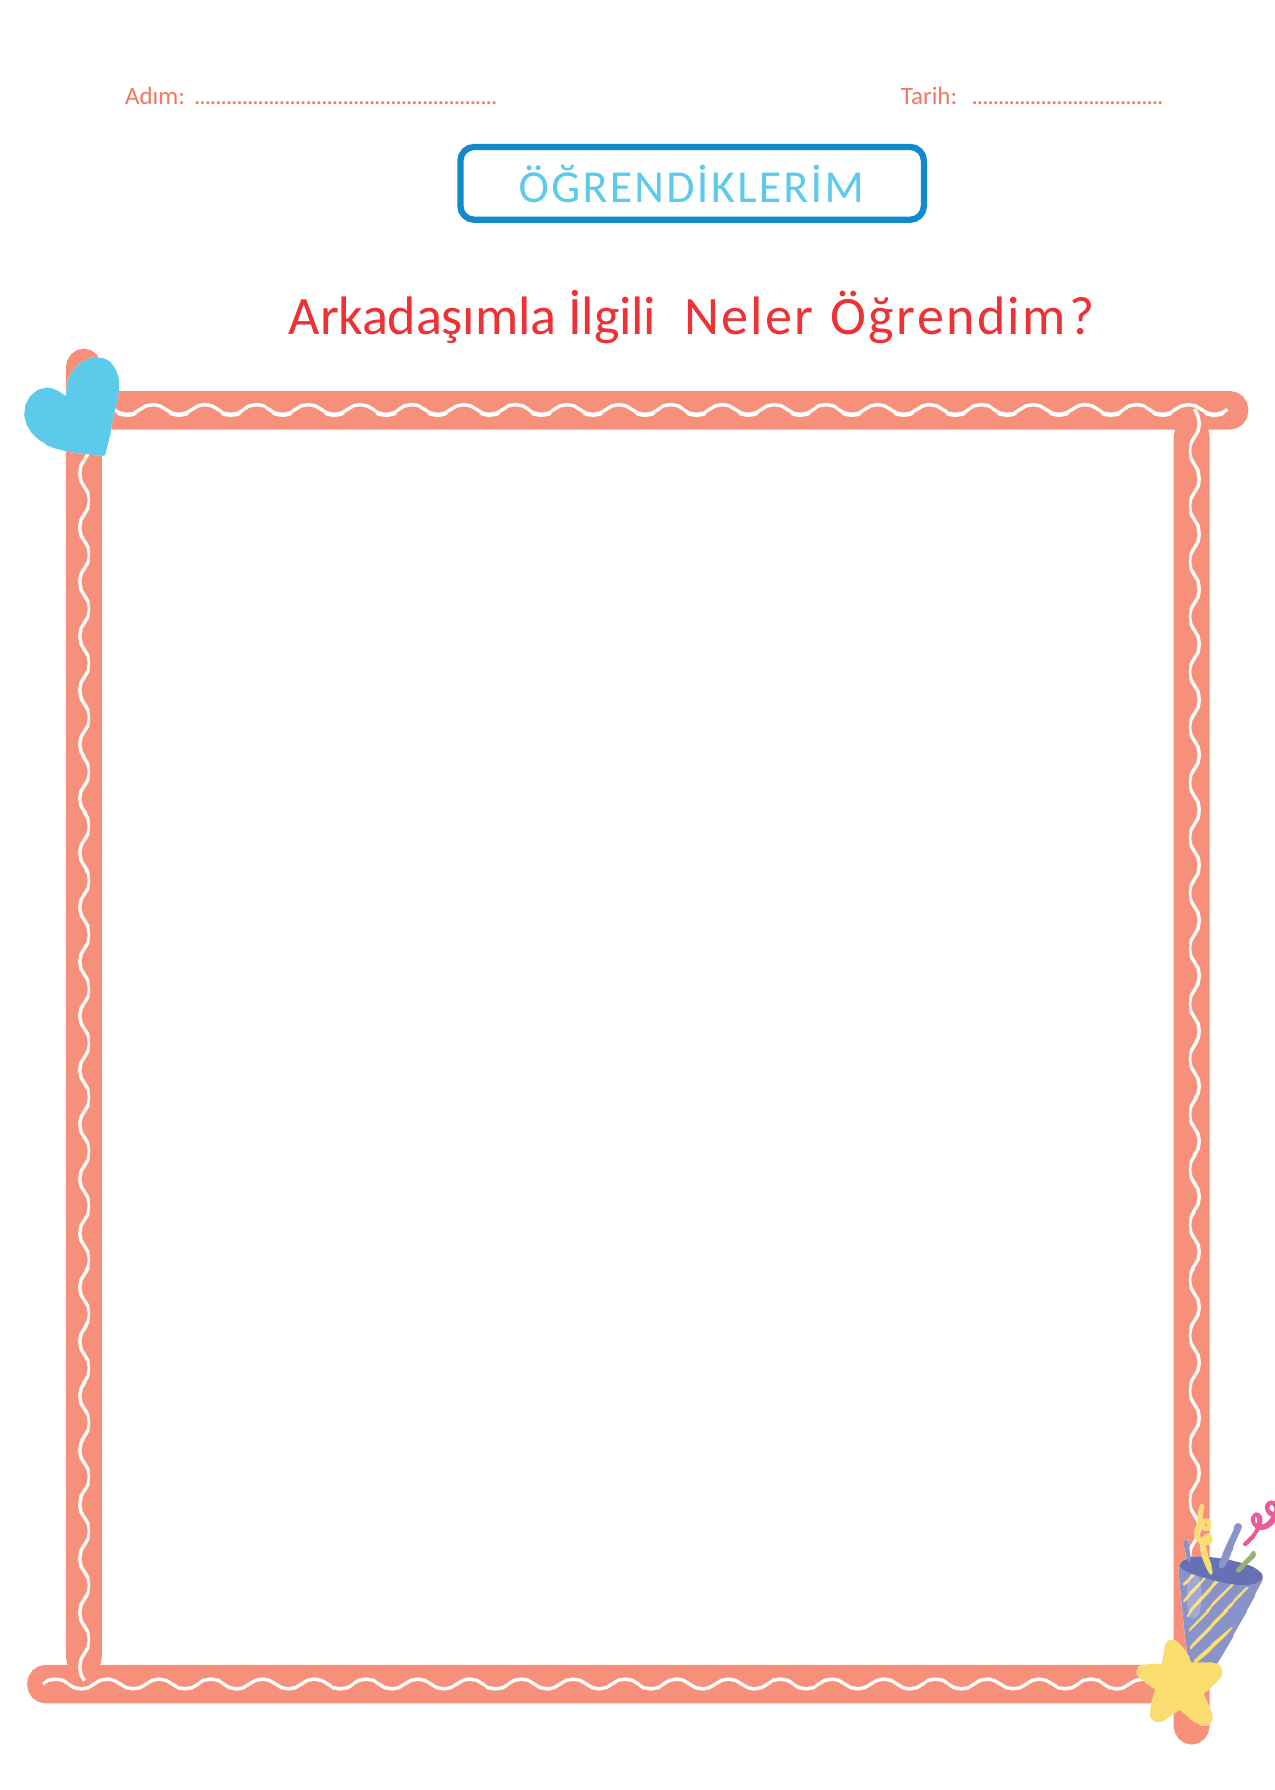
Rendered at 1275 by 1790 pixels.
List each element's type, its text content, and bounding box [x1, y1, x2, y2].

text_box ÖĞRENDİKLERİM Arkadaşımla İlgili Neler Öğrendim? [275, 154, 1110, 346]
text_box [24, 348, 1275, 1745]
text_box Adım: ......................................................... [122, 77, 505, 110]
text_box Tarih: .................................... [898, 77, 1171, 110]
text_box [462, 146, 922, 154]
